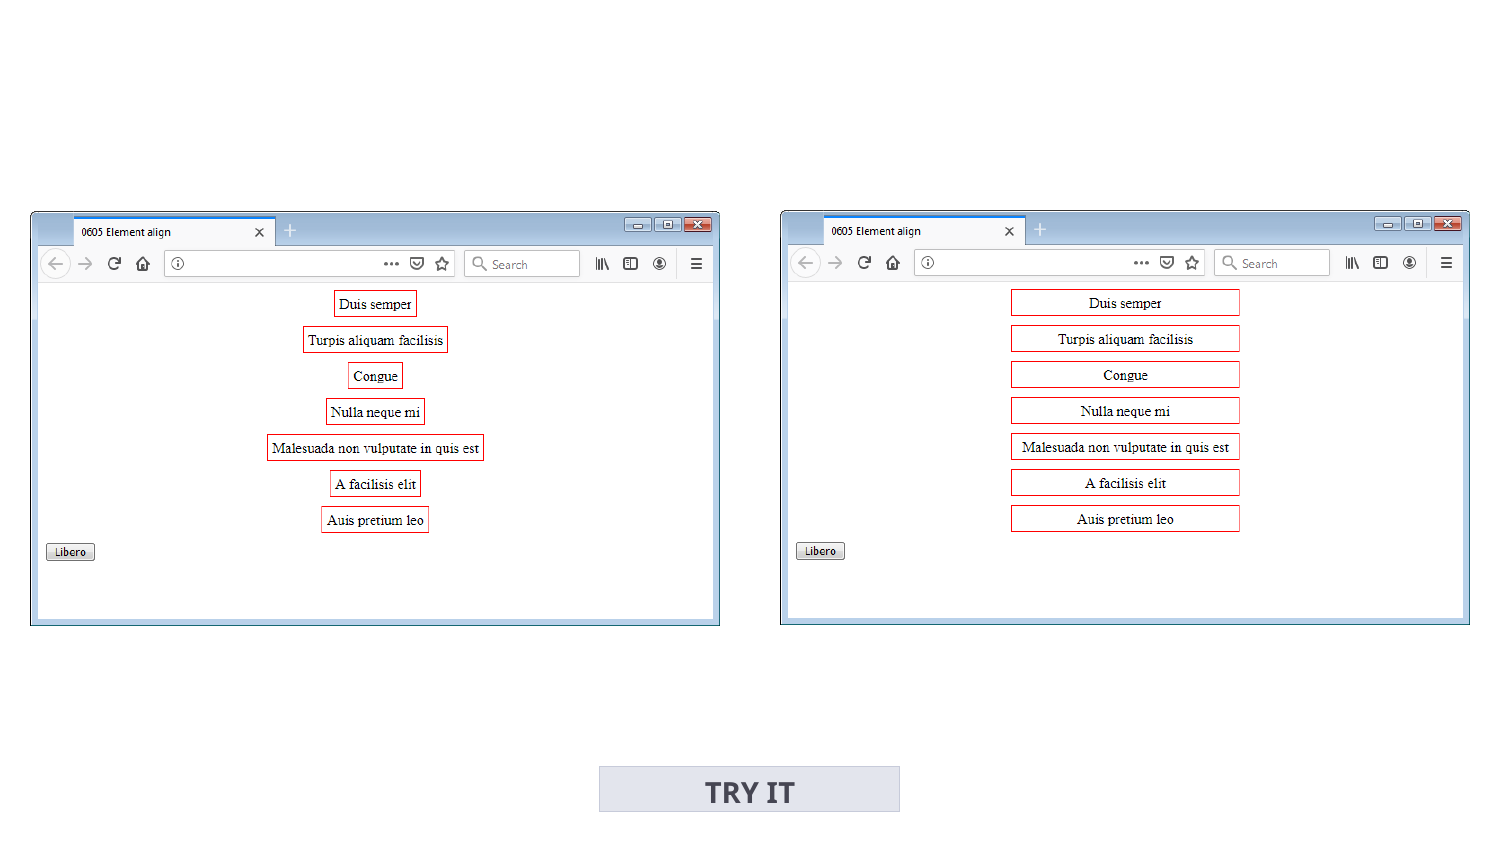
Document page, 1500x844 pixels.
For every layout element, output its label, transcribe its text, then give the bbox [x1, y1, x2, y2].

text_box TRY IT [599, 766, 900, 812]
picture [779, 209, 1471, 625]
picture [29, 211, 721, 627]
